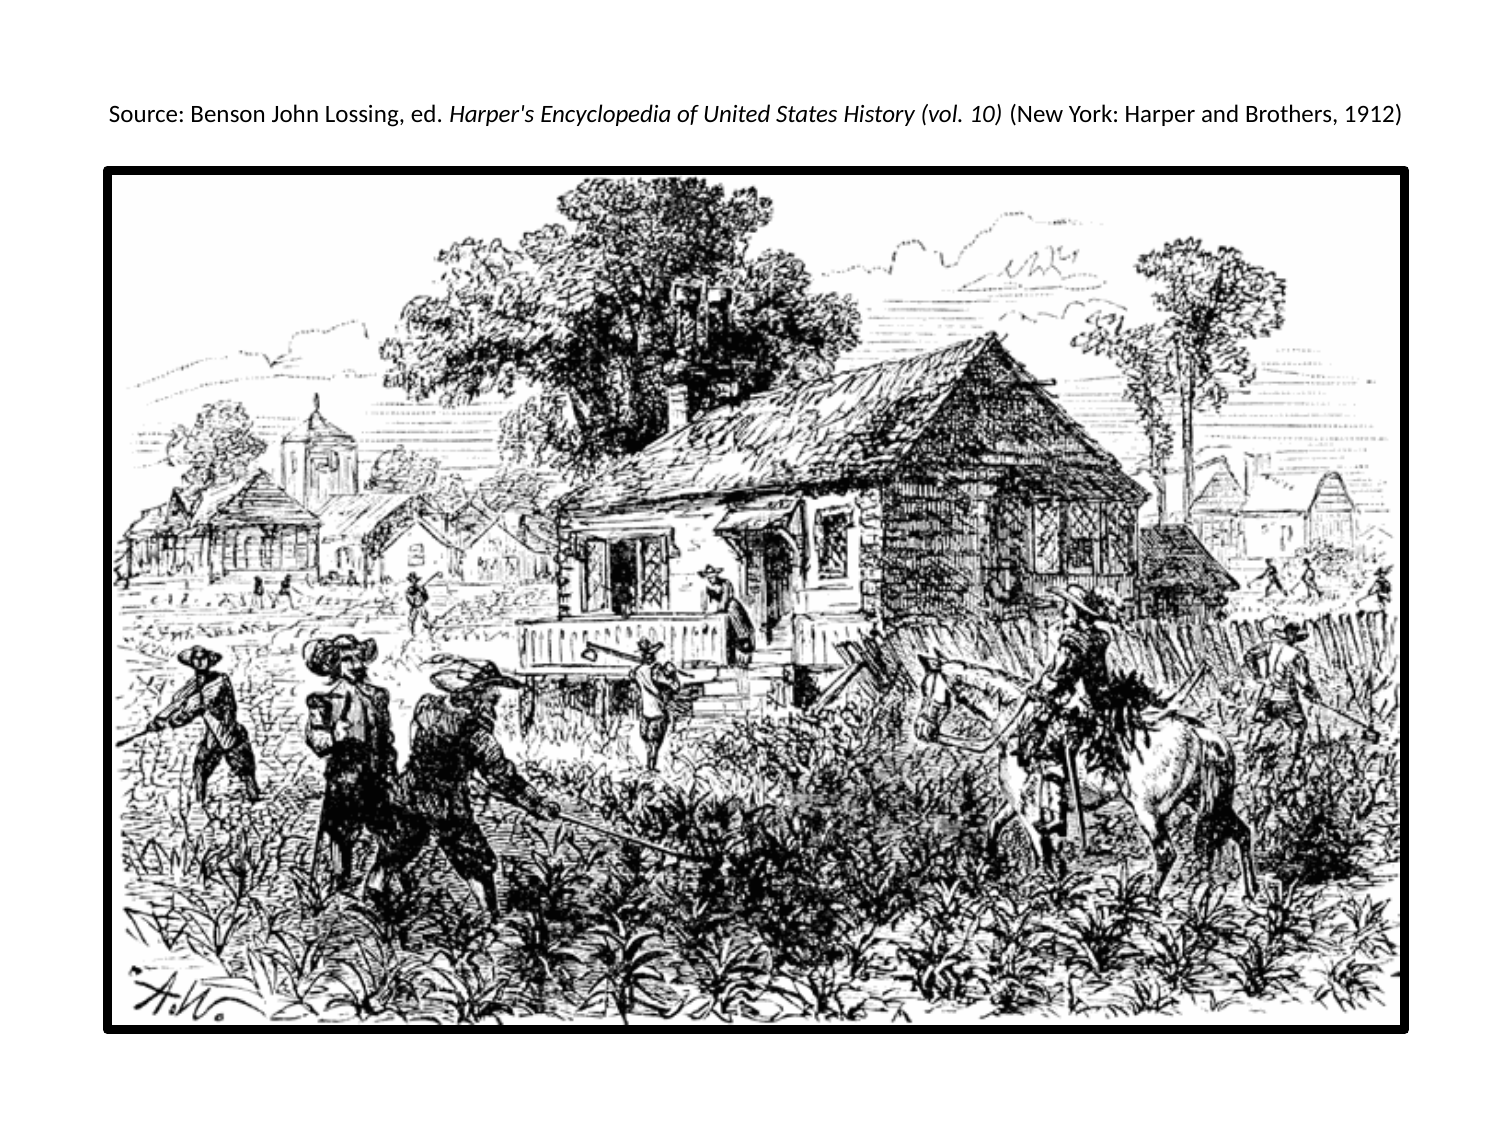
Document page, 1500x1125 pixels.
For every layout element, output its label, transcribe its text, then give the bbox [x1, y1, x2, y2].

title Source: Benson John Lossing, ed. Harper's Encyclopedia of United States History (vol. 10) (New York: Harper and Brothers, 1912) [81, 37, 1432, 188]
picture [111, 174, 1401, 1026]
